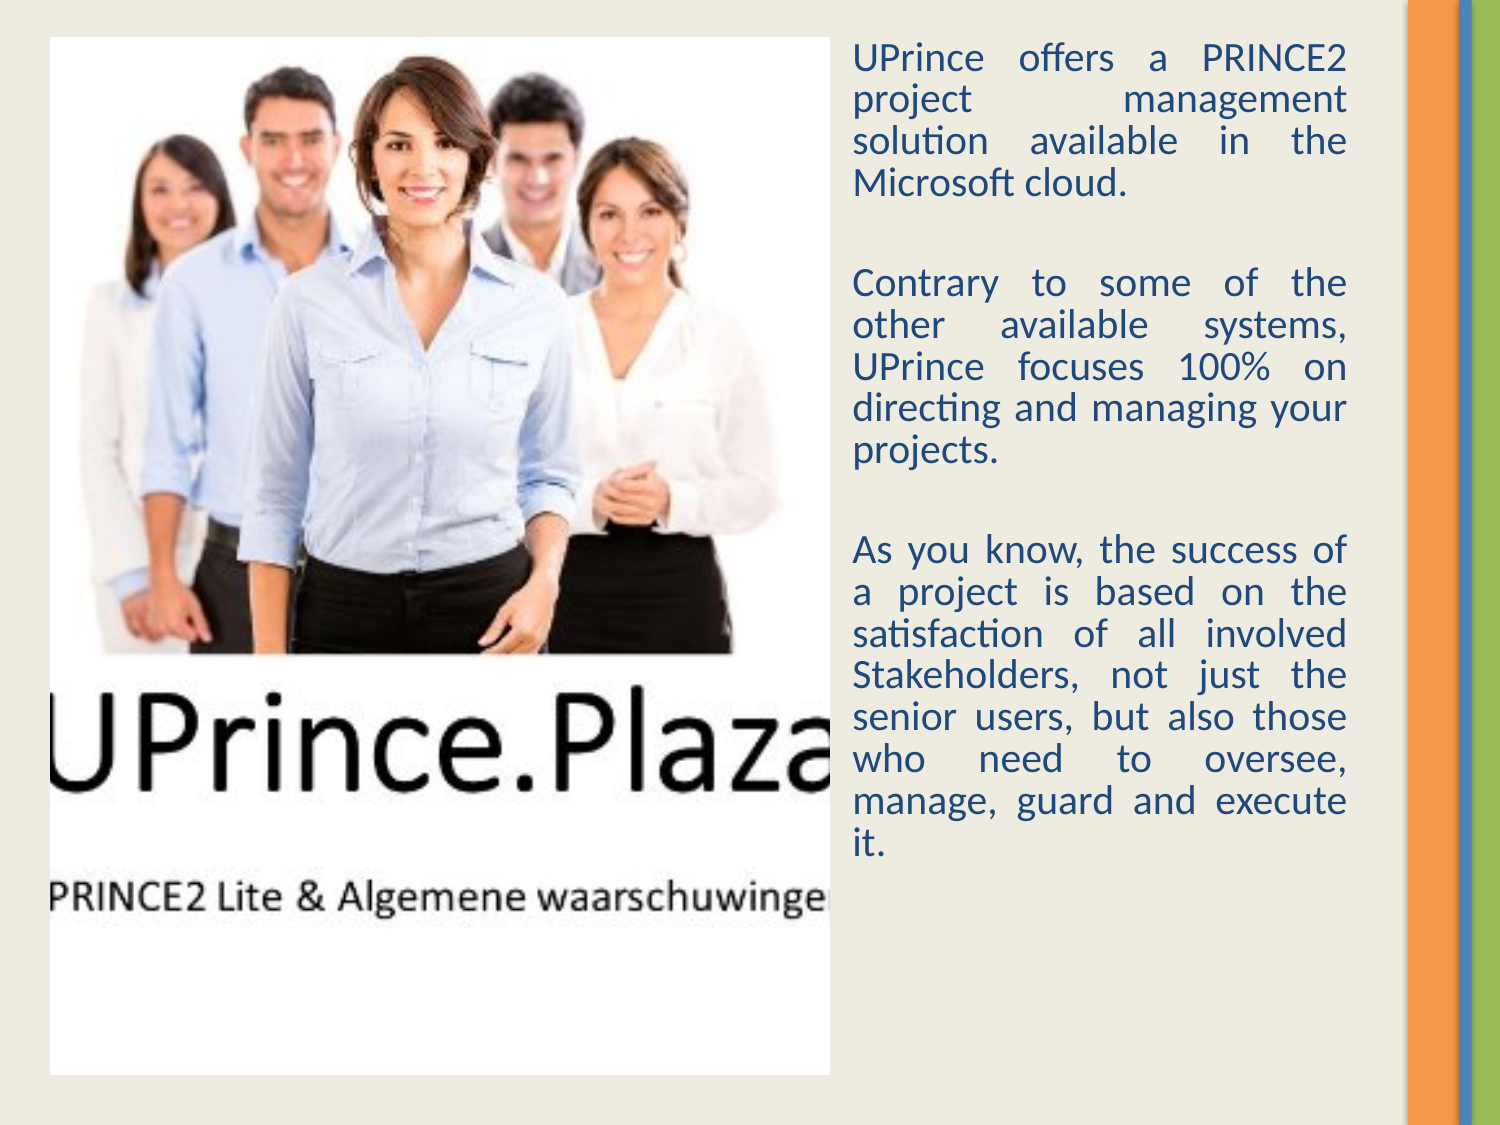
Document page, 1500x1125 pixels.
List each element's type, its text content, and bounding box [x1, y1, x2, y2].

list UPrince offers a PRINCE2 project management solution available in the Microsoft cloud. Contrary to some of the other available systems, UPrince focuses 100% on directing and managing your projects. As you know, the success of a project is based on the satisfaction of all involved Stakeholders, not just the senior users, but also those who need to oversee, manage, guard and execute it. [837, 24, 1363, 1063]
picture [49, 37, 831, 1076]
